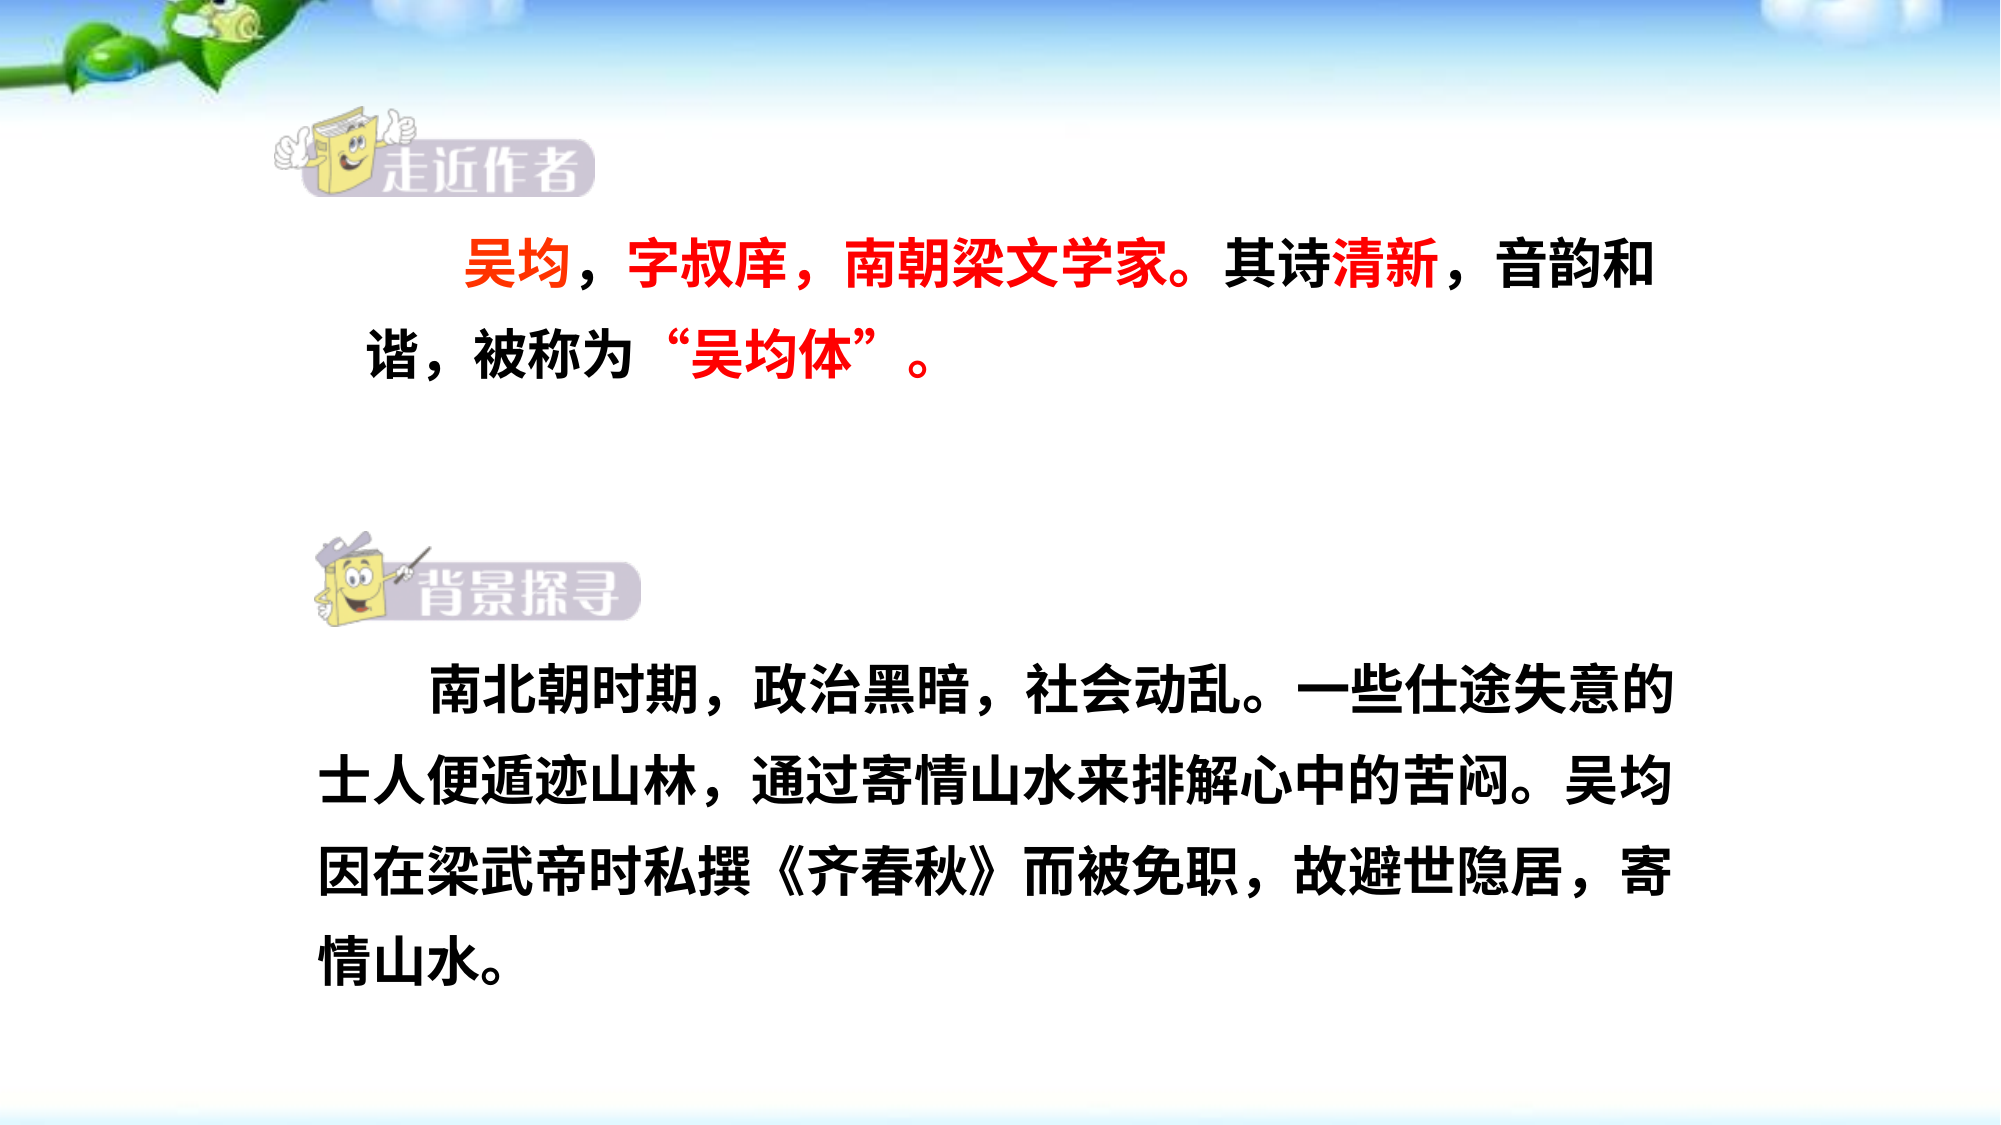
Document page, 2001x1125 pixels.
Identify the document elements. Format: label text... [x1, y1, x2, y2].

text_box 吴均，字叔庠，南朝梁文学家。其诗清新，音韵和谐，被称为“吴均体”。 [350, 196, 1674, 458]
text_box 南北朝时期，政治黑暗，社会动乱。一些仕途失意的士人便遁迹山林，通过寄情山水来排解心中的苦闷。吴均因在梁武帝时私撰《齐春秋》而被免职，故避世隐居，寄情山水。 [303, 621, 1721, 1001]
picture [0, 0, 2001, 1125]
